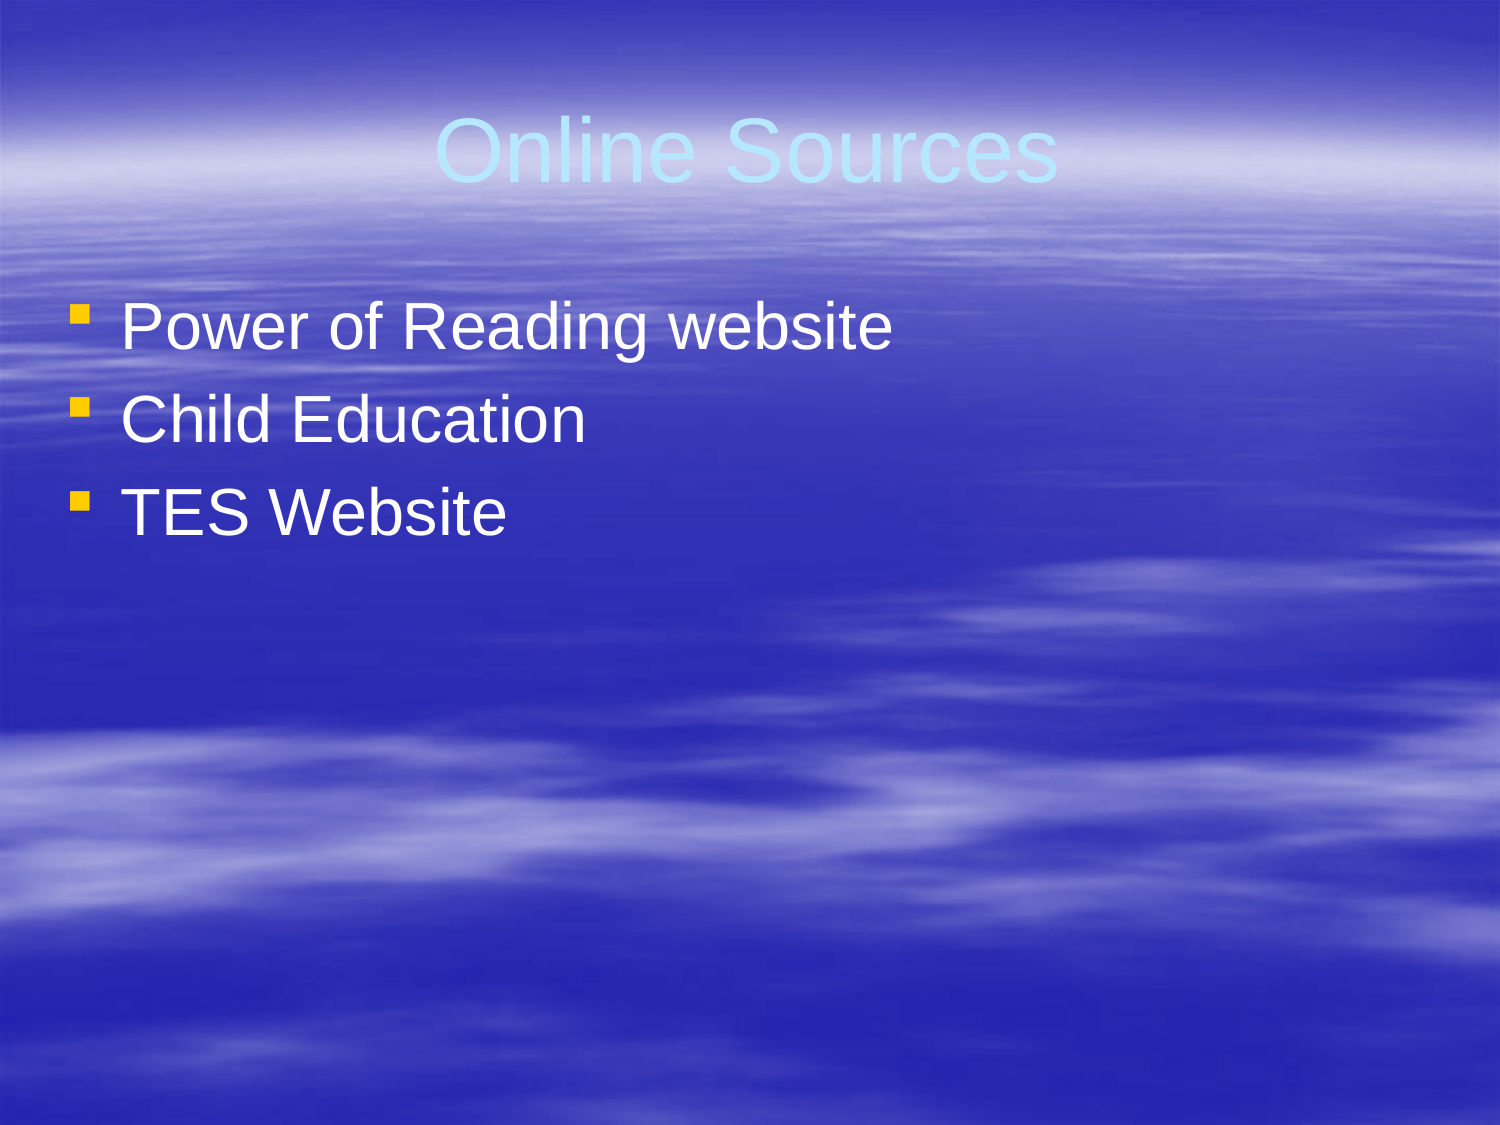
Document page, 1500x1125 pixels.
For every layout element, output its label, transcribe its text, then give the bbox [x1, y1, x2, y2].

title Online Sources [49, 37, 1446, 255]
list Power of Reading website Child Education TES Website [49, 275, 1451, 1001]
